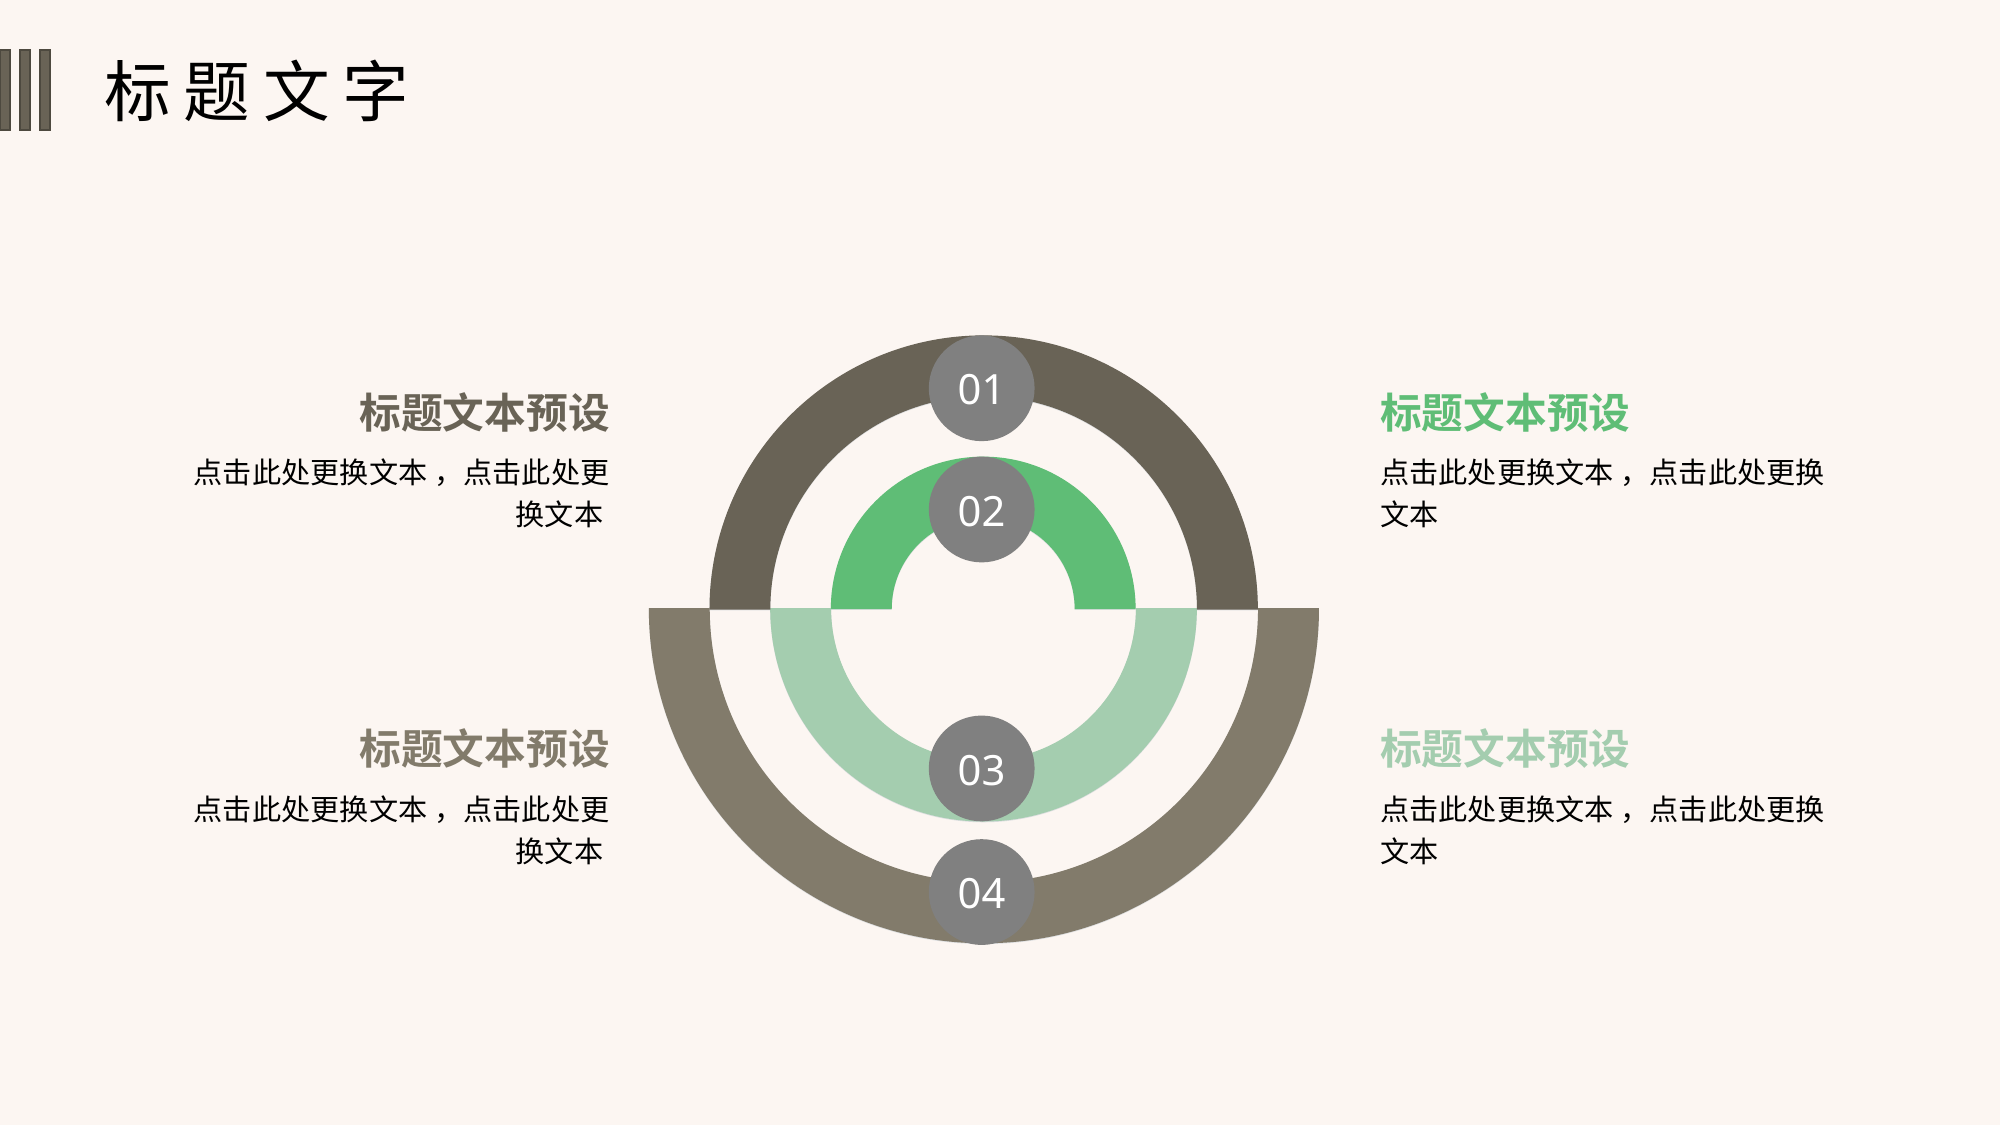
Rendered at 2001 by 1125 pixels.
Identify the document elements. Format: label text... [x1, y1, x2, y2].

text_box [172, 335, 1831, 945]
text_box 标题文字 [90, 41, 530, 137]
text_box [0, 49, 50, 131]
